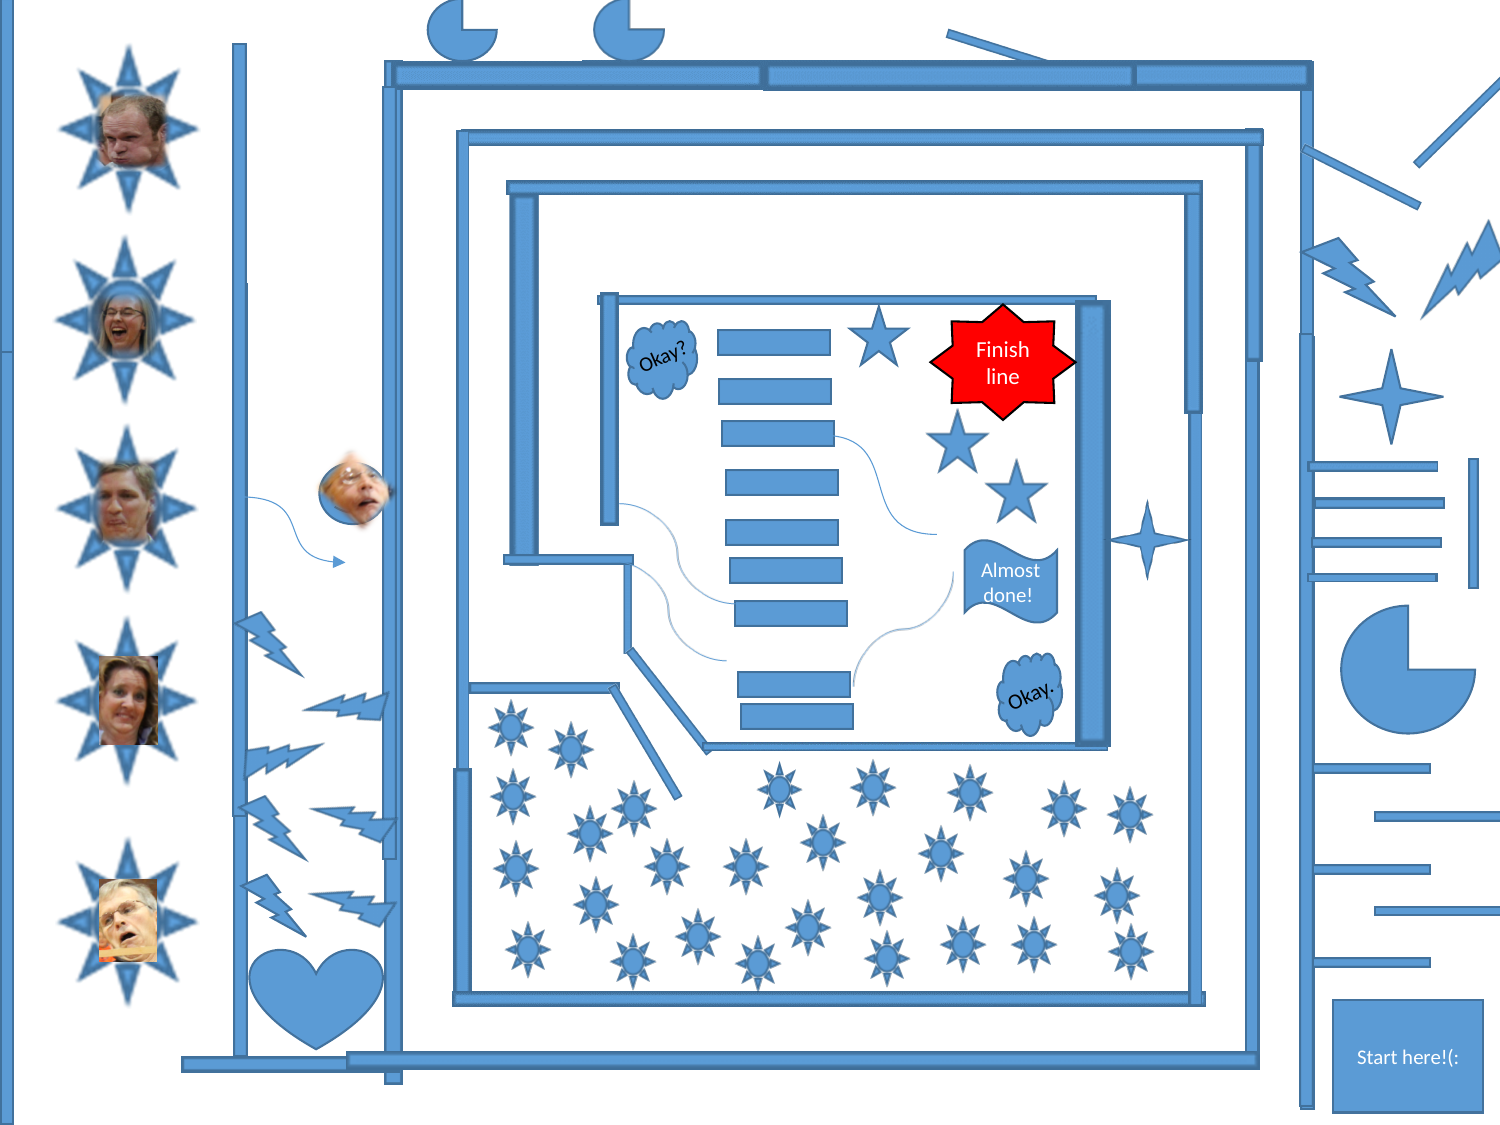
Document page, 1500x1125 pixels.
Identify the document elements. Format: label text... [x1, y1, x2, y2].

picture [1411, 219, 1500, 320]
text_box [426, 0, 498, 61]
picture [54, 421, 199, 595]
picture [56, 41, 201, 216]
picture [55, 834, 200, 1009]
picture [1397, 78, 1500, 168]
text_box [1340, 604, 1477, 735]
text_box [1315, 236, 1397, 318]
text_box [1339, 348, 1444, 445]
picture [1374, 811, 1500, 822]
text_box [1007, 701, 1063, 738]
text_box [997, 652, 1055, 685]
text_box [630, 320, 687, 347]
text_box [248, 873, 307, 938]
picture [52, 232, 197, 407]
text_box Start here!(: [1332, 999, 1484, 1114]
text_box Almost done! [963, 539, 1059, 624]
text_box Finish line [928, 305, 1075, 422]
picture [1468, 458, 1479, 589]
text_box [1374, 906, 1500, 916]
text_box [653, 394, 672, 400]
text_box [248, 948, 384, 1051]
picture [54, 613, 199, 788]
text_box Okay? [619, 320, 710, 364]
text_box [239, 496, 346, 563]
picture [180, 0, 1445, 1110]
picture [0, 0, 14, 1125]
text_box [846, 305, 911, 368]
text_box Okay. [985, 652, 1075, 729]
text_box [822, 435, 937, 535]
